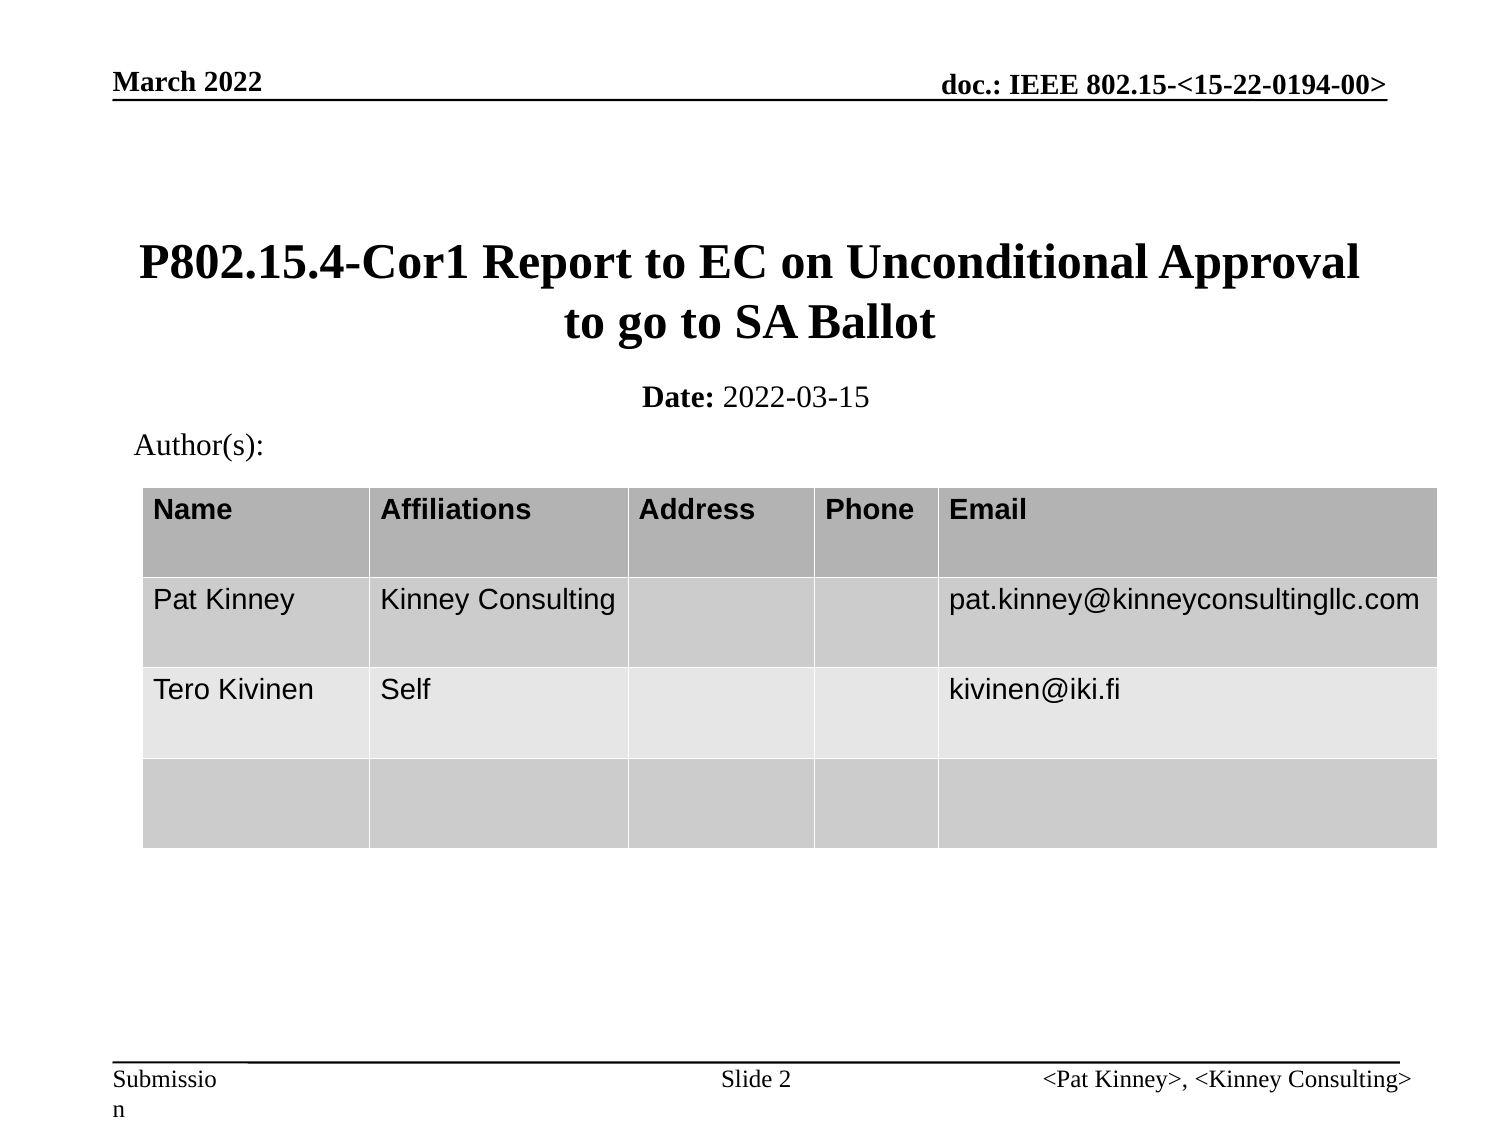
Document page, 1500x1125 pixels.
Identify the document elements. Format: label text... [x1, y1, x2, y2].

table_cell Self [370, 668, 628, 758]
table_cell pat.kinney@kinneyconsultingllc.com [939, 578, 1437, 667]
table_header Email [939, 488, 1437, 577]
table_cell [370, 759, 628, 848]
table_cell [143, 759, 369, 848]
table_header Name [143, 488, 369, 577]
text_box Author(s): [122, 418, 301, 465]
table_cell [815, 759, 938, 848]
text_box Date: 2022-03-15 [231, 371, 1281, 430]
table_cell [629, 759, 814, 848]
table_cell [629, 668, 814, 758]
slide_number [112, 62, 375, 98]
slide_number Slide 2 [712, 1062, 800, 1093]
text_box P802.15.4-Cor1 Report to EC on Unconditional Approval to go to SA Ballot [112, 198, 1388, 379]
table_cell Pat Kinney [143, 578, 369, 667]
table_cell [629, 578, 814, 667]
table_cell [815, 668, 938, 758]
table_cell Kinney Consulting [370, 578, 628, 667]
table_cell [815, 578, 938, 667]
table_header Affiliations [370, 488, 628, 577]
table_cell kivinen@iki.fi [939, 668, 1437, 758]
footer <Pat Kinney>, <Kinney Consulting> [900, 1062, 1413, 1093]
table_cell [939, 759, 1437, 848]
table_cell Tero Kivinen [143, 668, 369, 758]
table_header Address [629, 488, 814, 577]
table_header Phone [815, 488, 938, 577]
